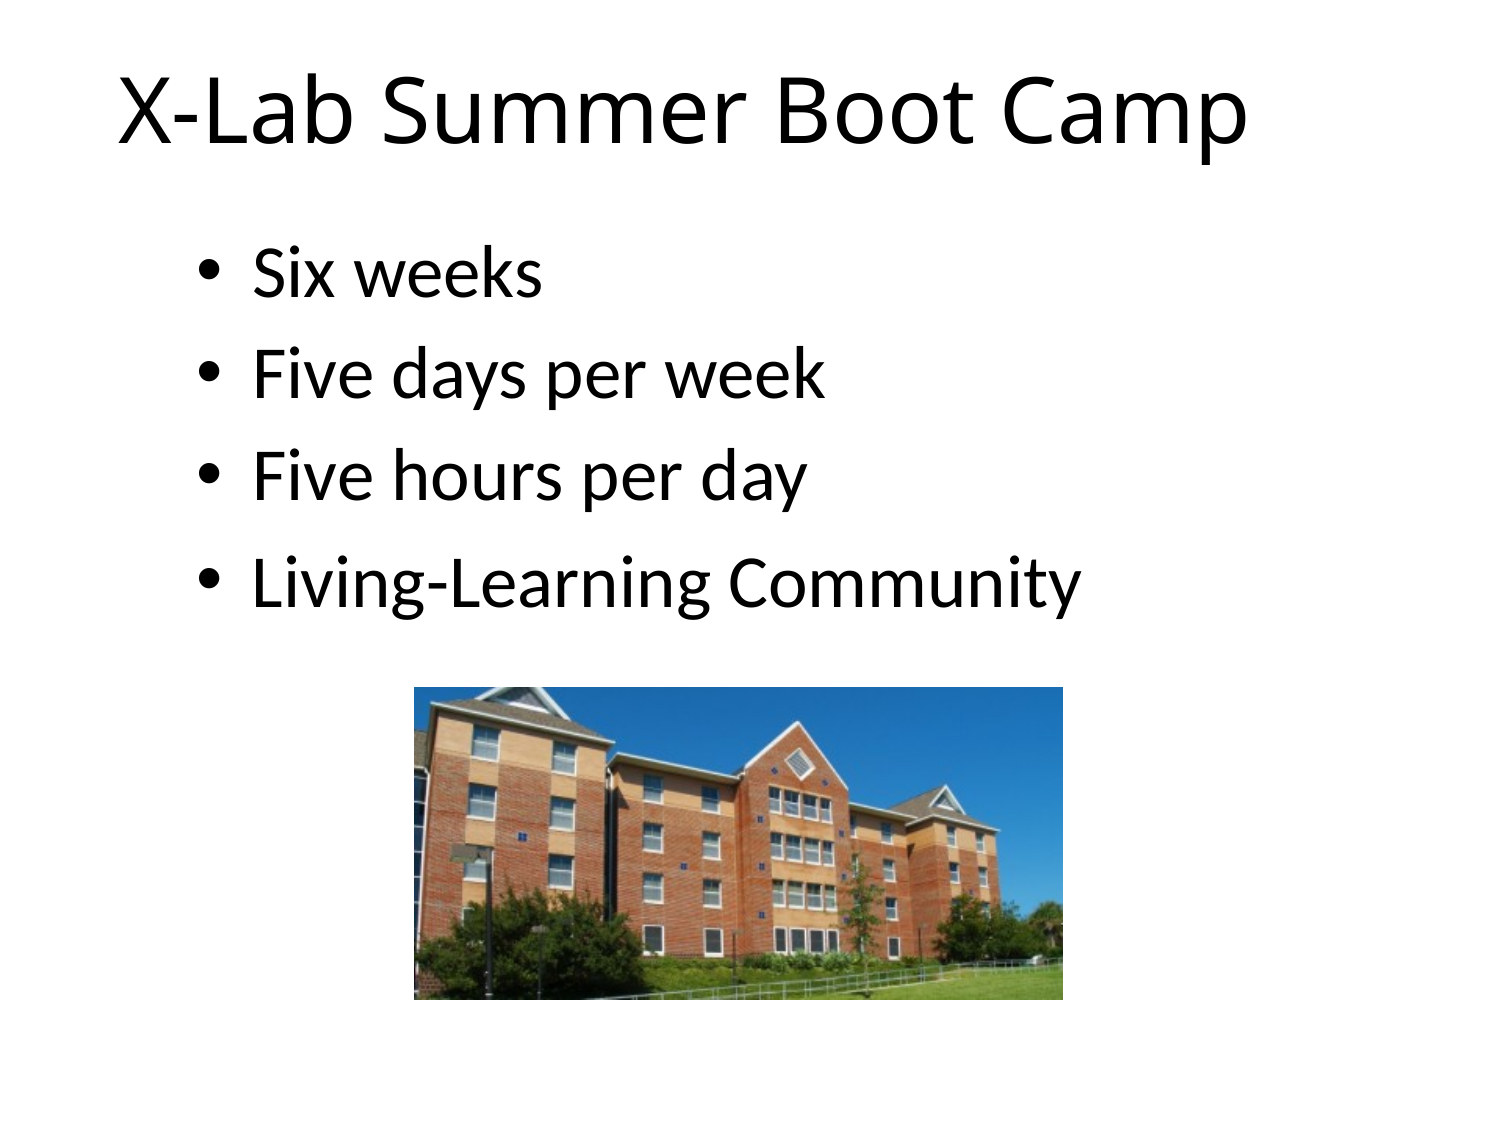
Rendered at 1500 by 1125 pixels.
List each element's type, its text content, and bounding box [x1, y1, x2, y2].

title X-Lab Summer Boot Camp [103, 50, 1397, 178]
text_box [181, 524, 1204, 1000]
list Six weeks Five days per week Five hours per day [181, 224, 1204, 524]
